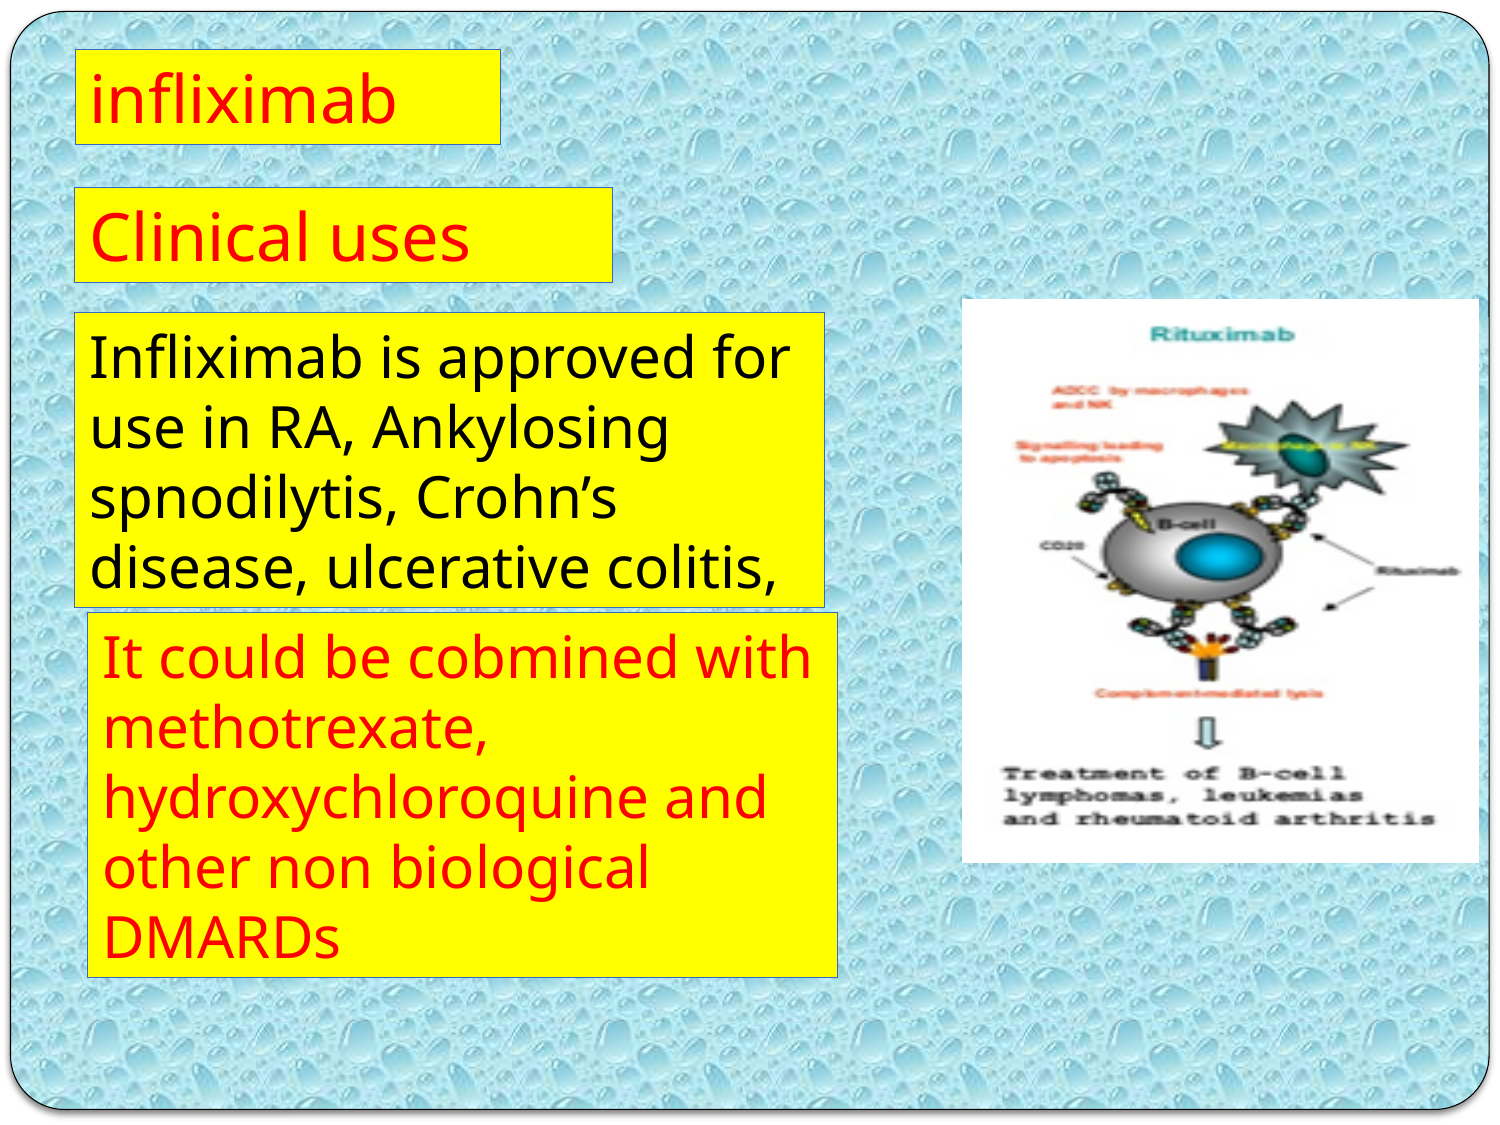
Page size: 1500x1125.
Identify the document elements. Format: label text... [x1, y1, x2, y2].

text_box It could be cobmined with methotrexate, hydroxychloroquine and other non biological DMARDs [87, 612, 838, 978]
text_box infliximab [75, 49, 501, 145]
picture [12, 12, 1488, 1108]
text_box Infliximab is approved for use in RA, Ankylosing spnodilytis, Crohn’s disease, ulcerative colitis, [74, 312, 825, 608]
text_box Clinical uses [74, 187, 613, 283]
